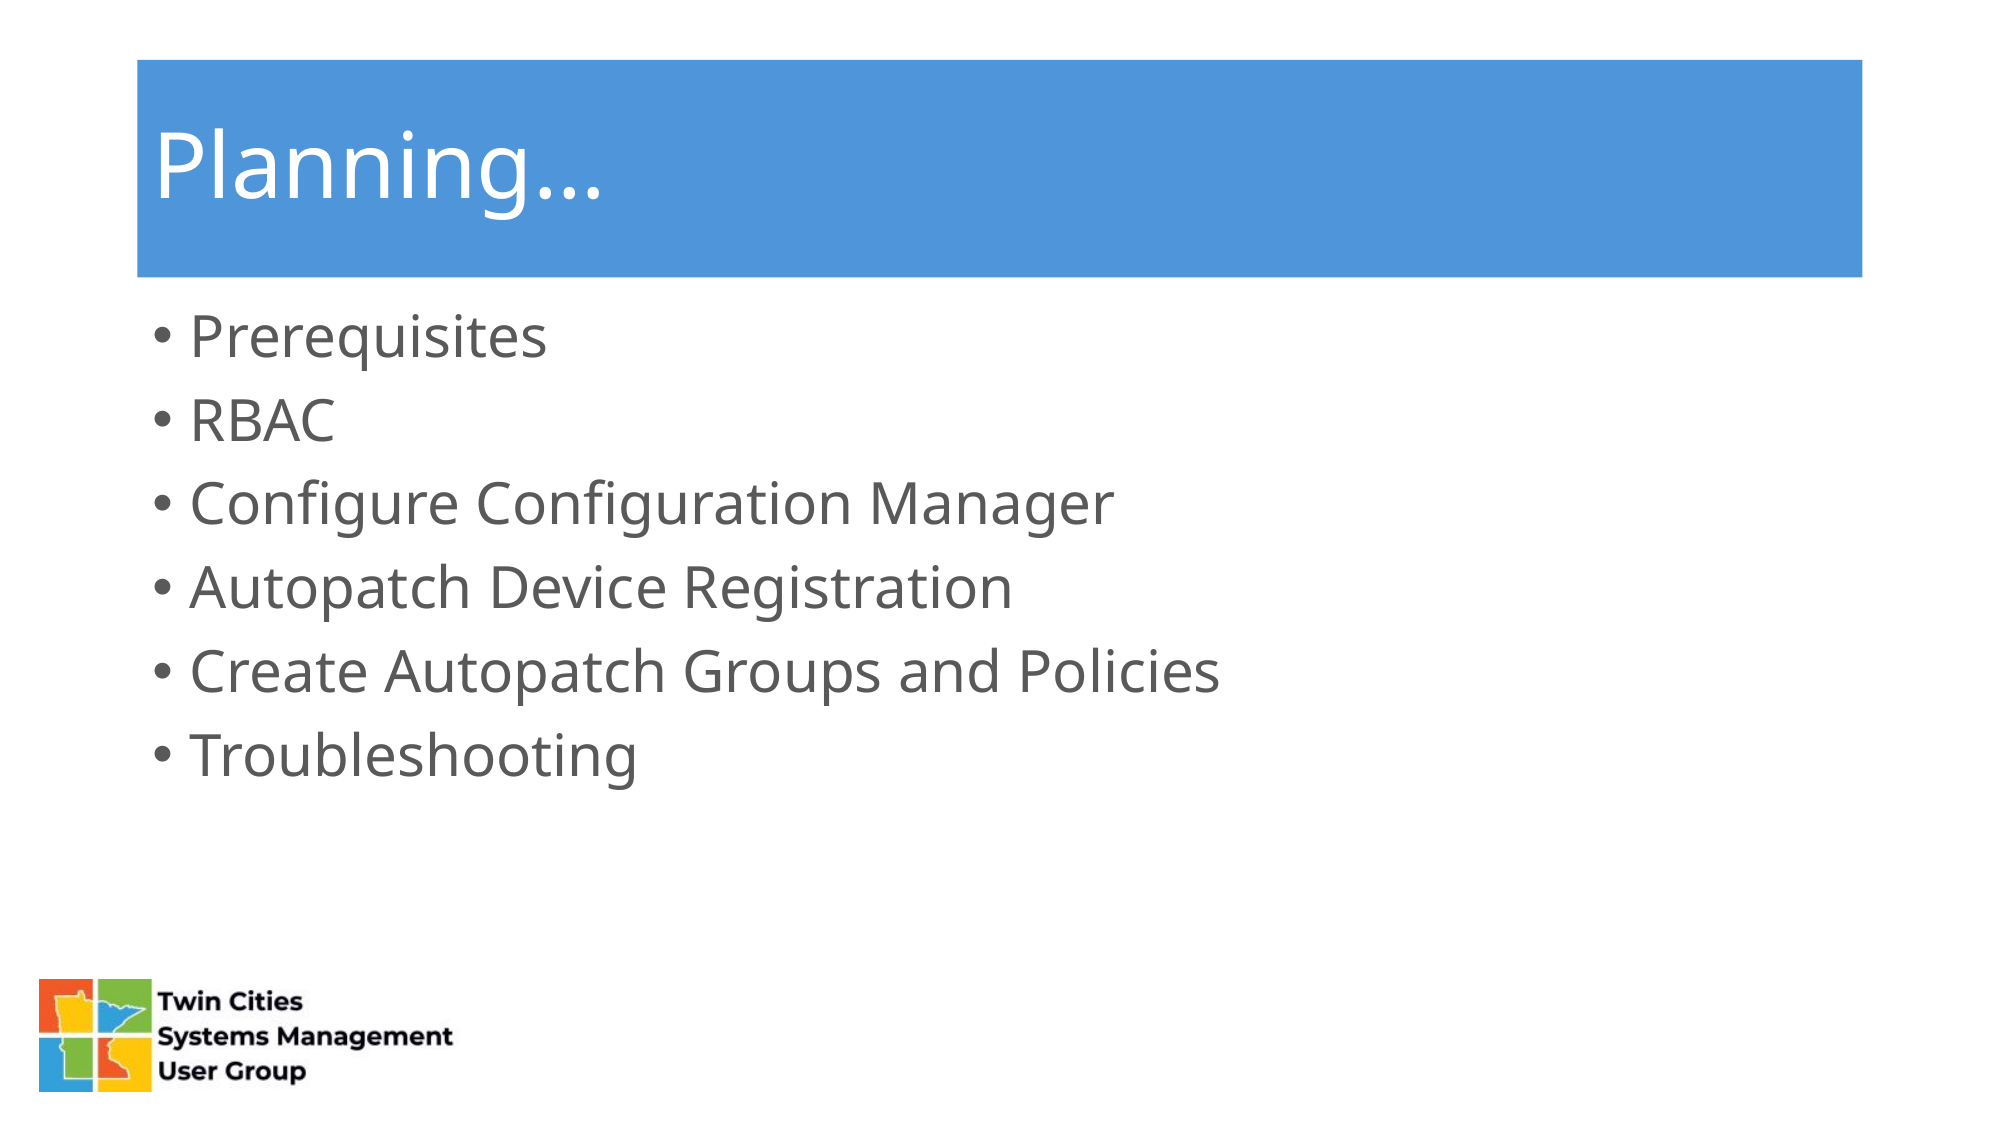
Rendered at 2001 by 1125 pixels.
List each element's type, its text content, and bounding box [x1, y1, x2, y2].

list Prerequisites RBAC Configure Configuration Manager Autopatch Device Registration Create Autopatch Groups and Policies Troubleshooting [137, 299, 1863, 1014]
picture [38, 978, 461, 1093]
title Planning… [137, 59, 1863, 278]
